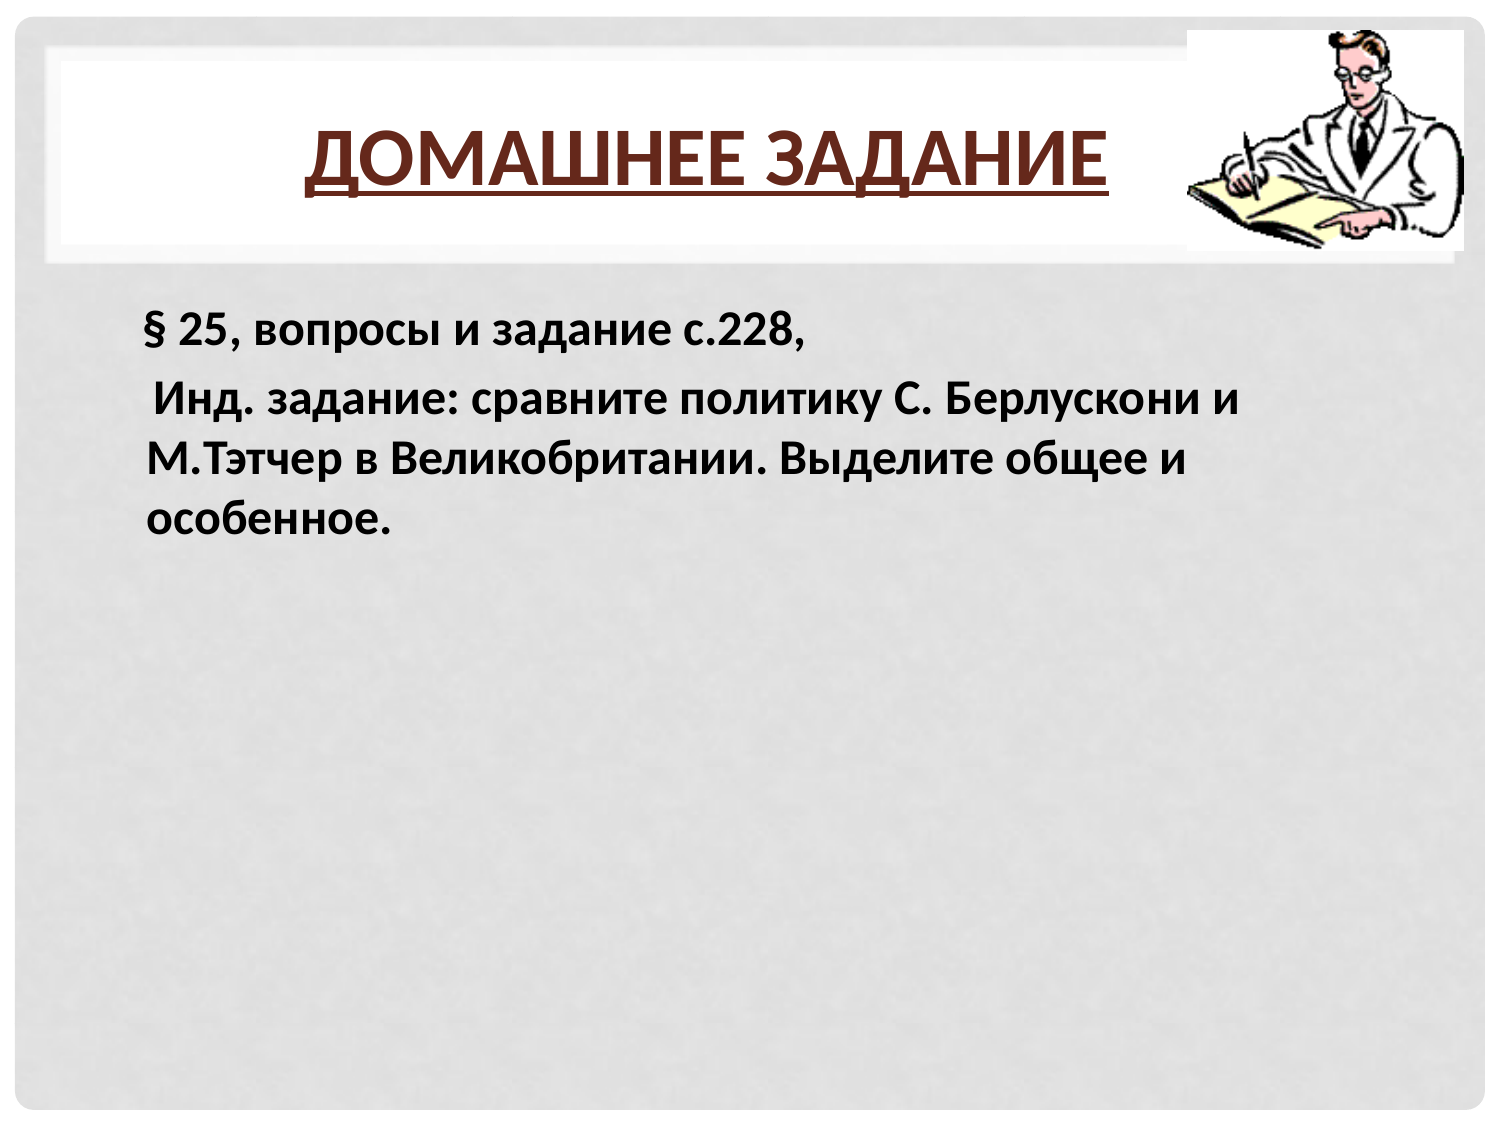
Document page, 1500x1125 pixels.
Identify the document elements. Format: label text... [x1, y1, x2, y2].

picture [1186, 30, 1465, 251]
list § 25, вопросы и задание с.228, Инд. задание: сравните политику С. Берлускони и М.Тэтчер в Великобритании. Выделите общее и особенное. [75, 287, 1425, 1005]
title Домашнее задание [29, 66, 1186, 237]
